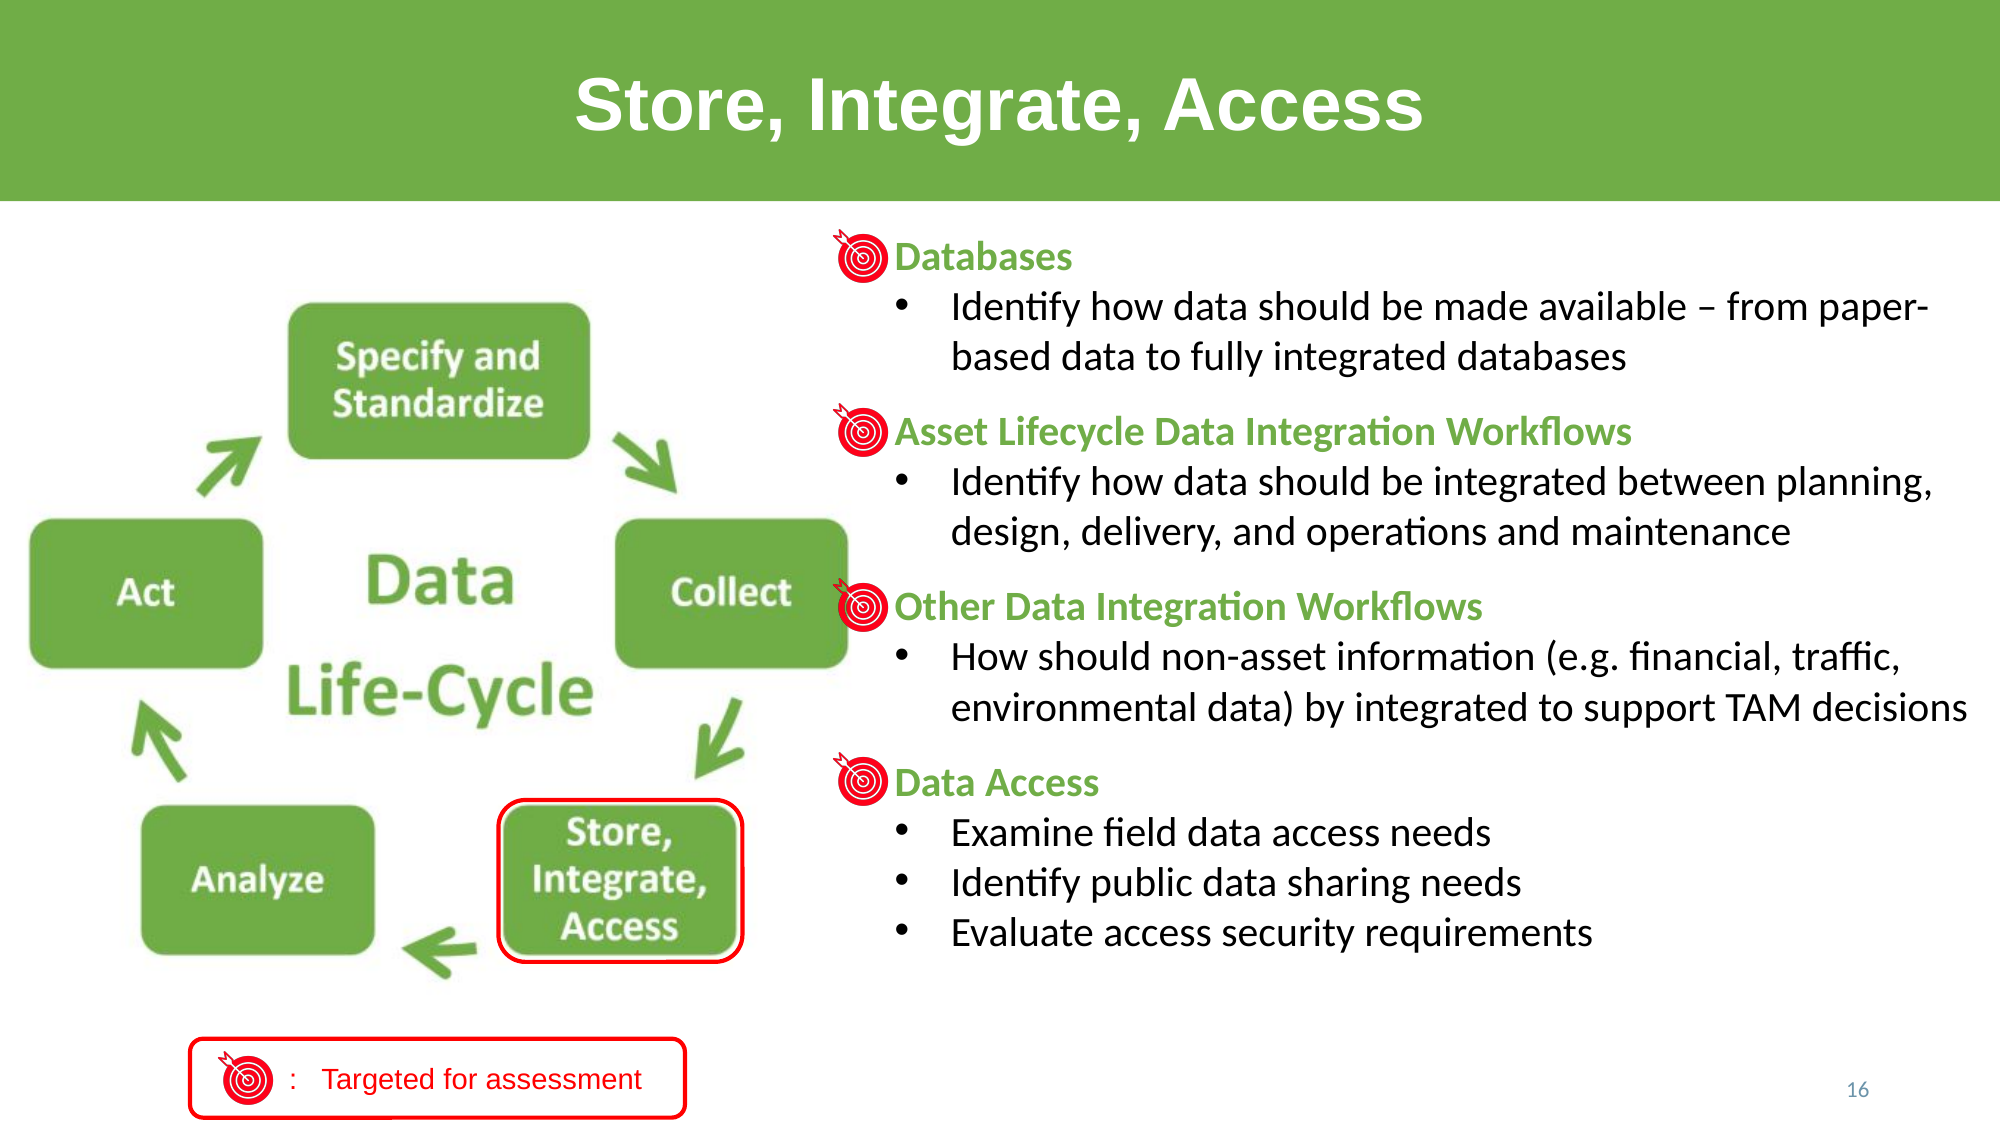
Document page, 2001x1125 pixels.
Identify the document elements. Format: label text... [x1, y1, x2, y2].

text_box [189, 1038, 686, 1118]
picture [3, 288, 889, 1007]
title Store, Integrate, Access [0, 0, 2000, 202]
picture [832, 227, 889, 284]
text_box 16 [1715, 1066, 2000, 1111]
text_box Databases Identify how data should be made available – from paper-based data to fully integrated databases Asset Lifecycle Data Integration Workflows Identify how data should be integrated between planning, design, delivery, and operations and maintenance Other Data Integration Workflows How should non-asset information (e.g. financial, traffic, environmental data) by integrated to support TAM decisions Data Access Examine field data access needs Identify public data sharing needs Evaluate access security requirements [894, 229, 1988, 955]
